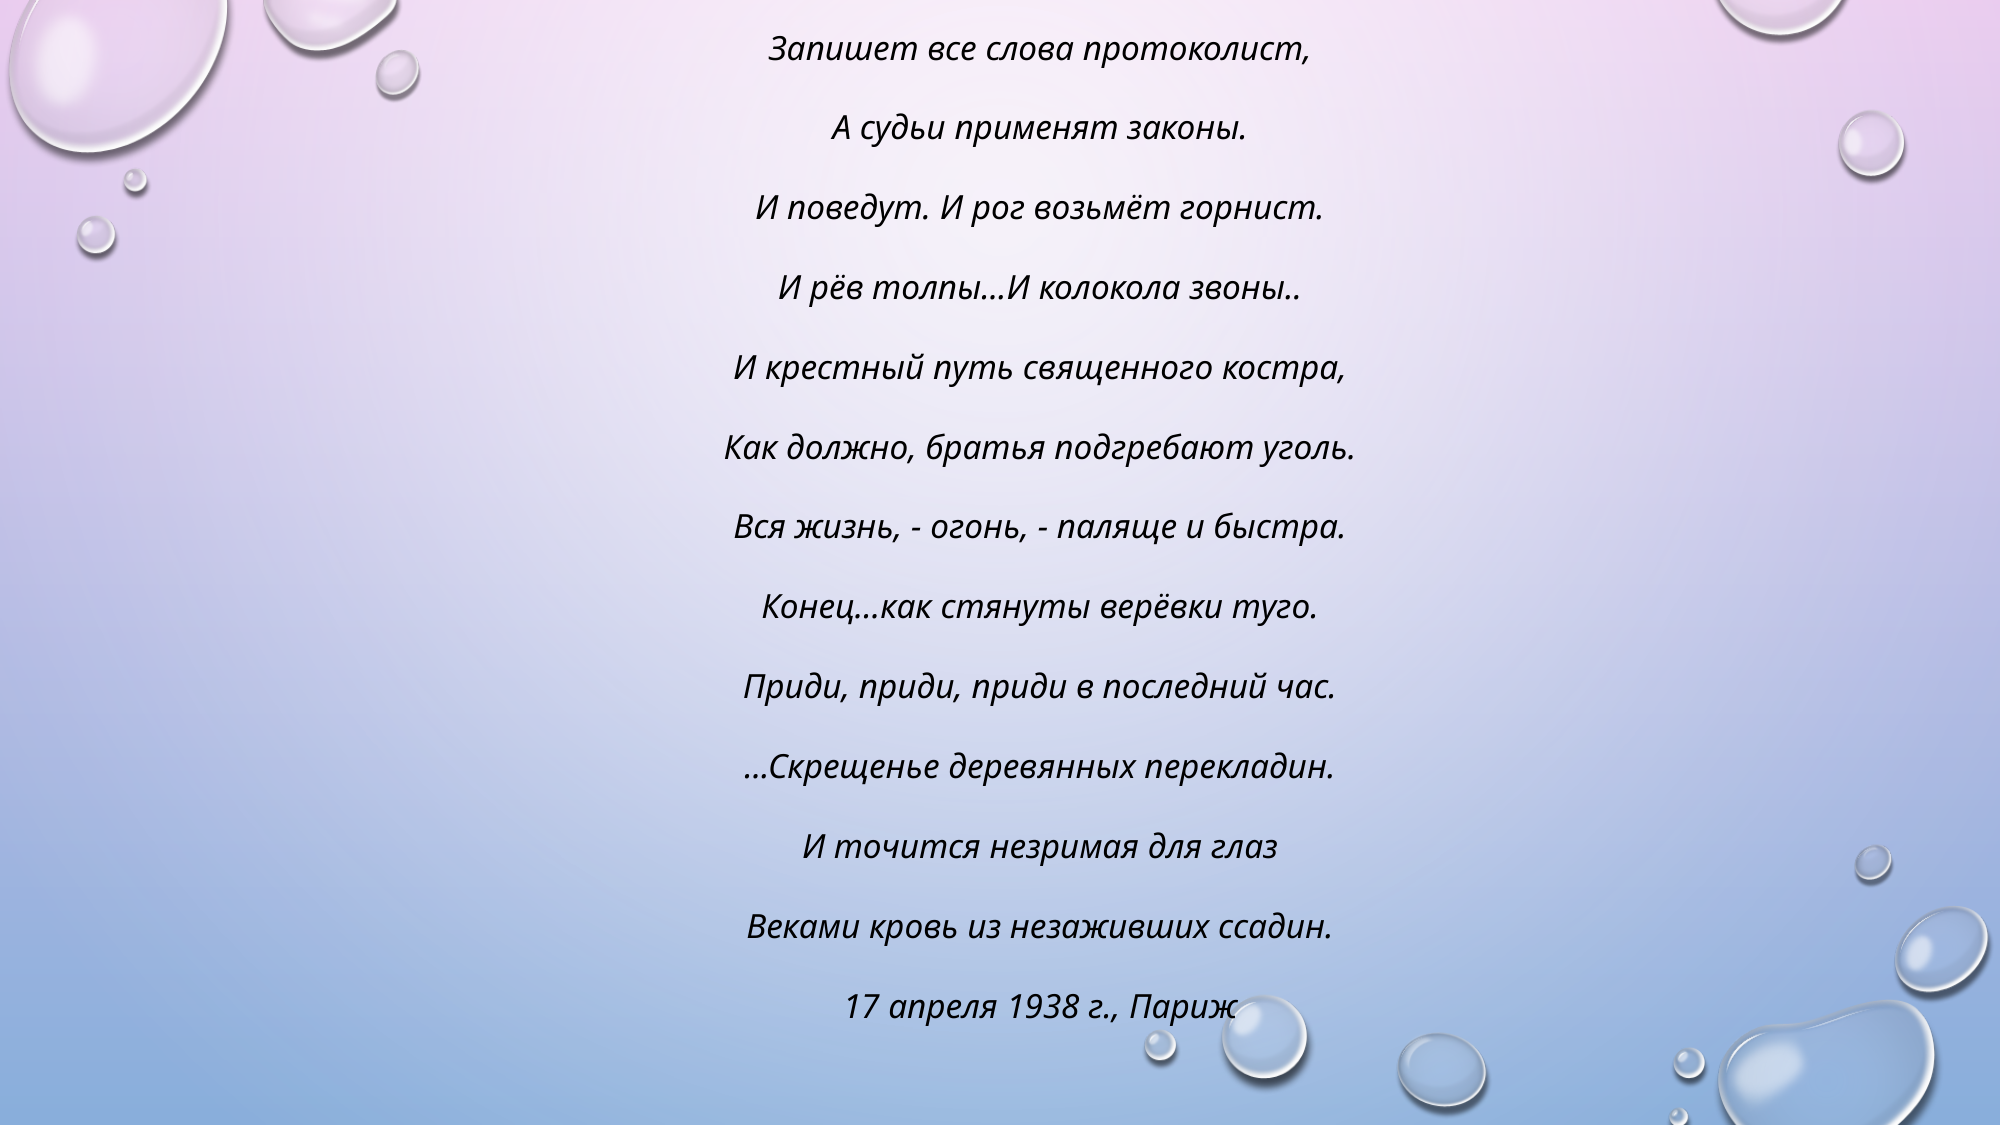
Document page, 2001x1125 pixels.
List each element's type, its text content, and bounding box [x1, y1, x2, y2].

text_box Запишет все слова протоколист, А судьи применят законы. И поведут. И рог возьмёт горнист. И рёв толпы...И колокола звоны.. И крестный путь священного костра, Как должно, братья подгребают уголь. Вся жизнь, - огонь, - паляще и быстра. Конец...как стянуты верёвки туго. Приди, приди, приди в последний час. ...Скрещенье деревянных перекладин. И точится незримая для глаз Веками кровь из незаживших ссадин. 17 апреля 1938 г., Париж [695, 19, 1386, 1032]
picture [0, 0, 2000, 1125]
